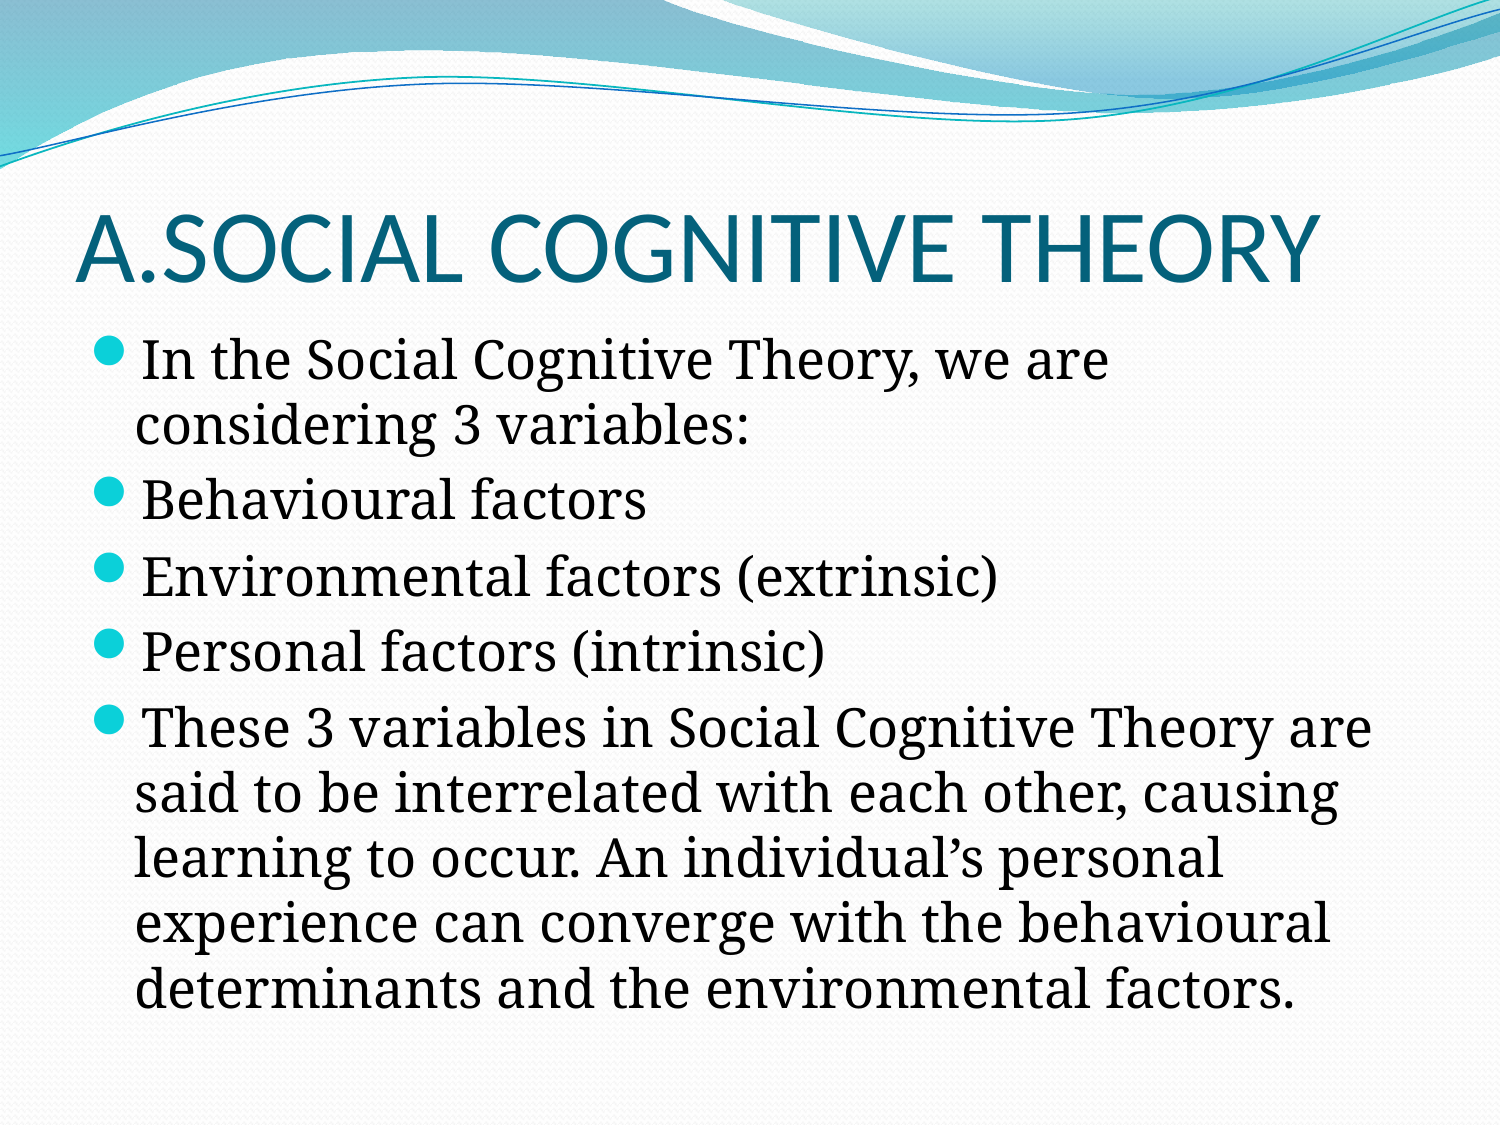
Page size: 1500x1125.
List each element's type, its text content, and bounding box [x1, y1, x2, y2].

title A.SOCIAL COGNITIVE THEORY [75, 115, 1425, 303]
list In the Social Cognitive Theory, we are considering 3 variables: Behavioural factors Environmental factors (extrinsic) Personal factors (intrinsic) These 3 variables in Social Cognitive Theory are said to be interrelated with each other, causing learning to occur. An individual’s personal experience can converge with the behavioural determinants and the environmental factors. [75, 317, 1425, 1106]
